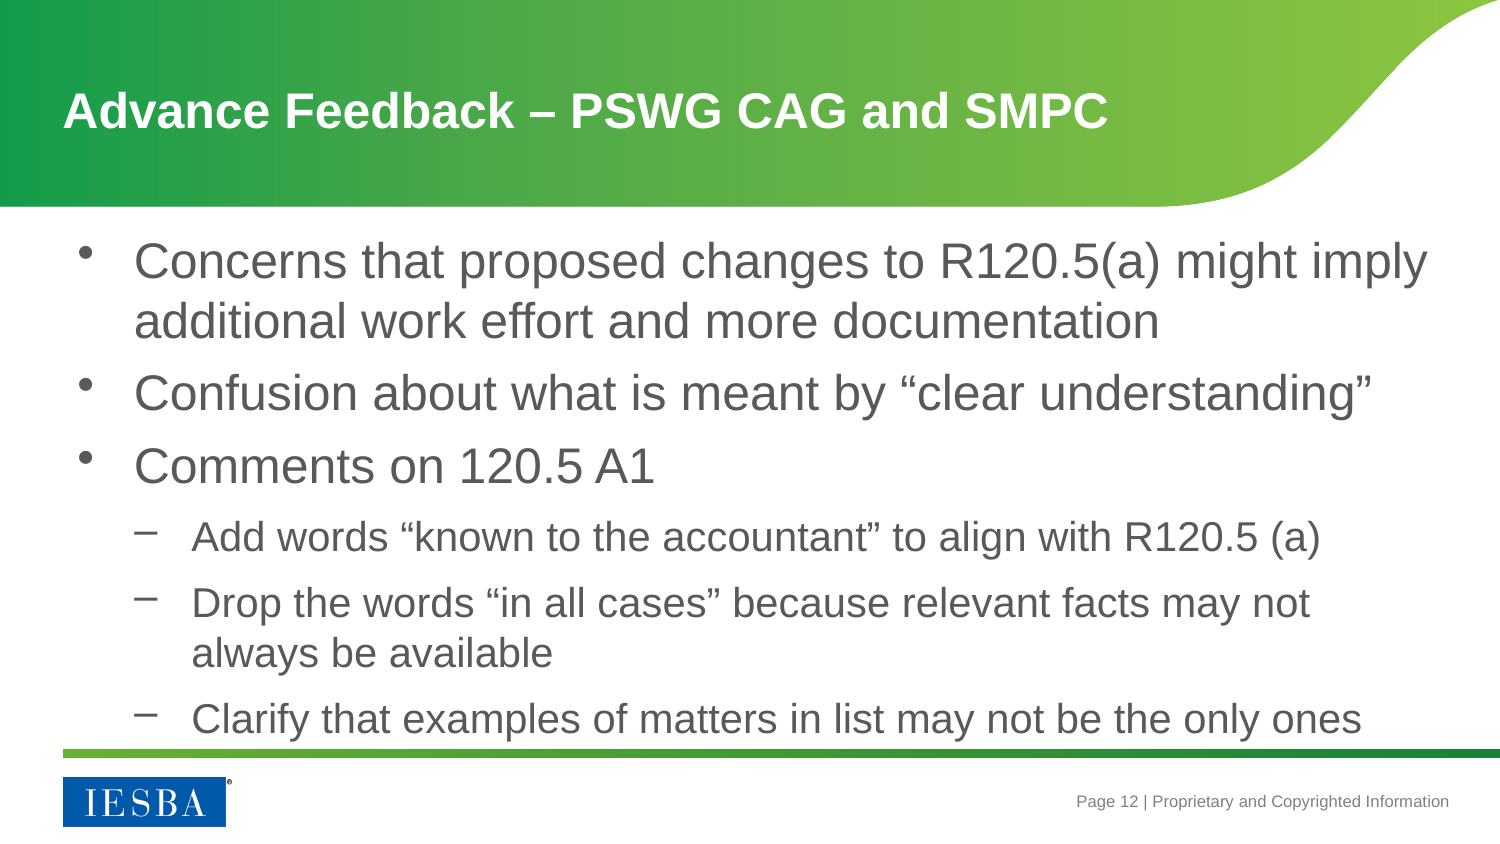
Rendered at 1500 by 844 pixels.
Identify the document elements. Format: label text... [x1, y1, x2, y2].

list Concerns that proposed changes to R120.5(a) might imply additional work effort and more documentation Confusion about what is meant by “clear understanding” Comments on 120.5 A1 Add words “known to the accountant” to align with R120.5 (a) Drop the words “in all cases” because relevant facts may not always be available Clarify that examples of matters in list may not be the only ones [62, 220, 1450, 724]
picture [63, 777, 232, 827]
picture [0, 0, 1500, 207]
title Advance Feedback – PSWG CAG and SMPC [62, 75, 1300, 142]
